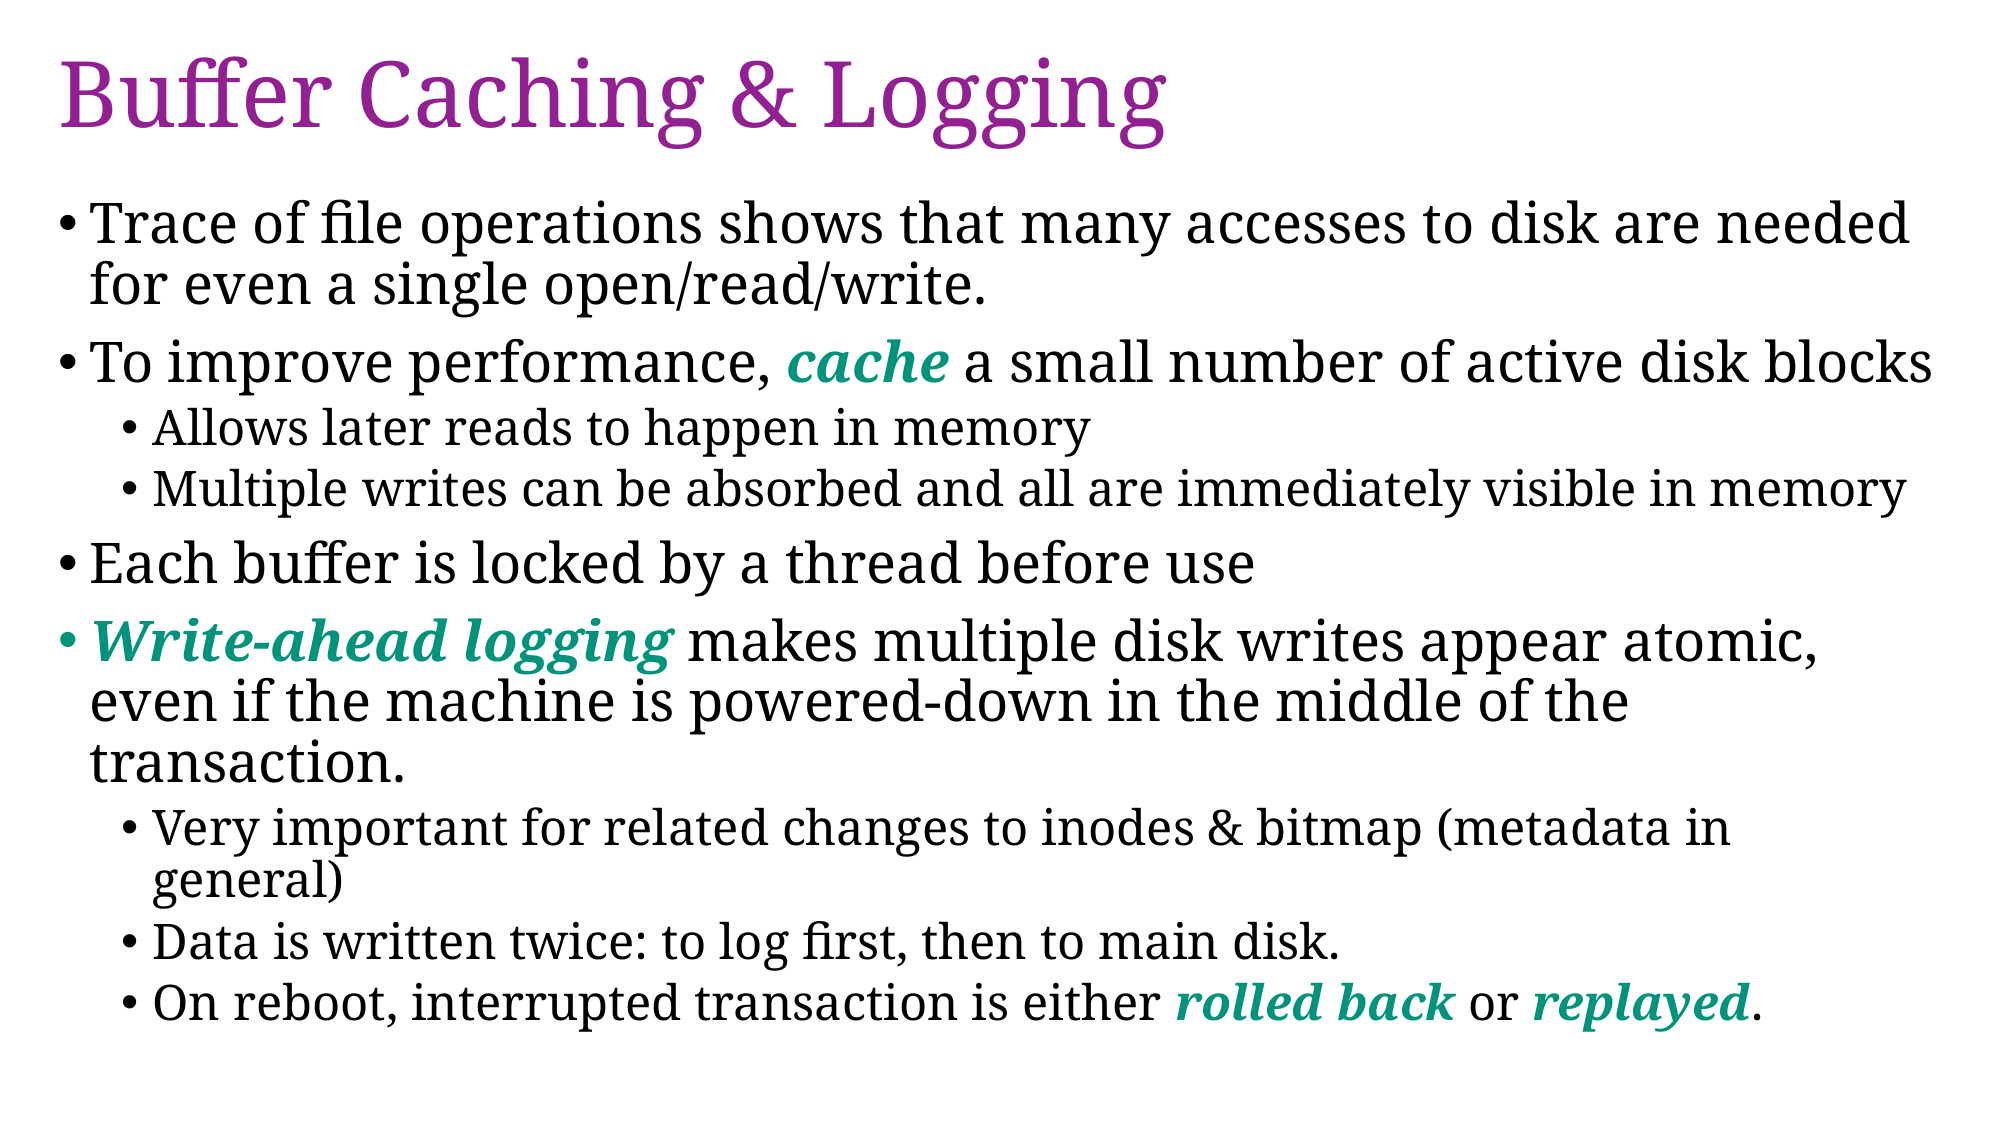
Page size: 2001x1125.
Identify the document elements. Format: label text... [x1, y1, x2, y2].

list Trace of file operations shows that many accesses to disk are needed for even a single open/read/write. To improve performance, cache a small number of active disk blocks Allows later reads to happen in memory Multiple writes can be absorbed and all are immediately visible in memory Each buffer is locked by a thread before use Write-ahead logging makes multiple disk writes appear atomic, even if the machine is powered-down in the middle of the transaction. Very important for related changes to inodes & bitmap (metadata in general) Data is written twice: to log first, then to main disk. On reboot, interrupted transaction is either rolled back or replayed. [43, 188, 1953, 1106]
title Buffer Caching & Logging [43, 25, 1953, 171]
